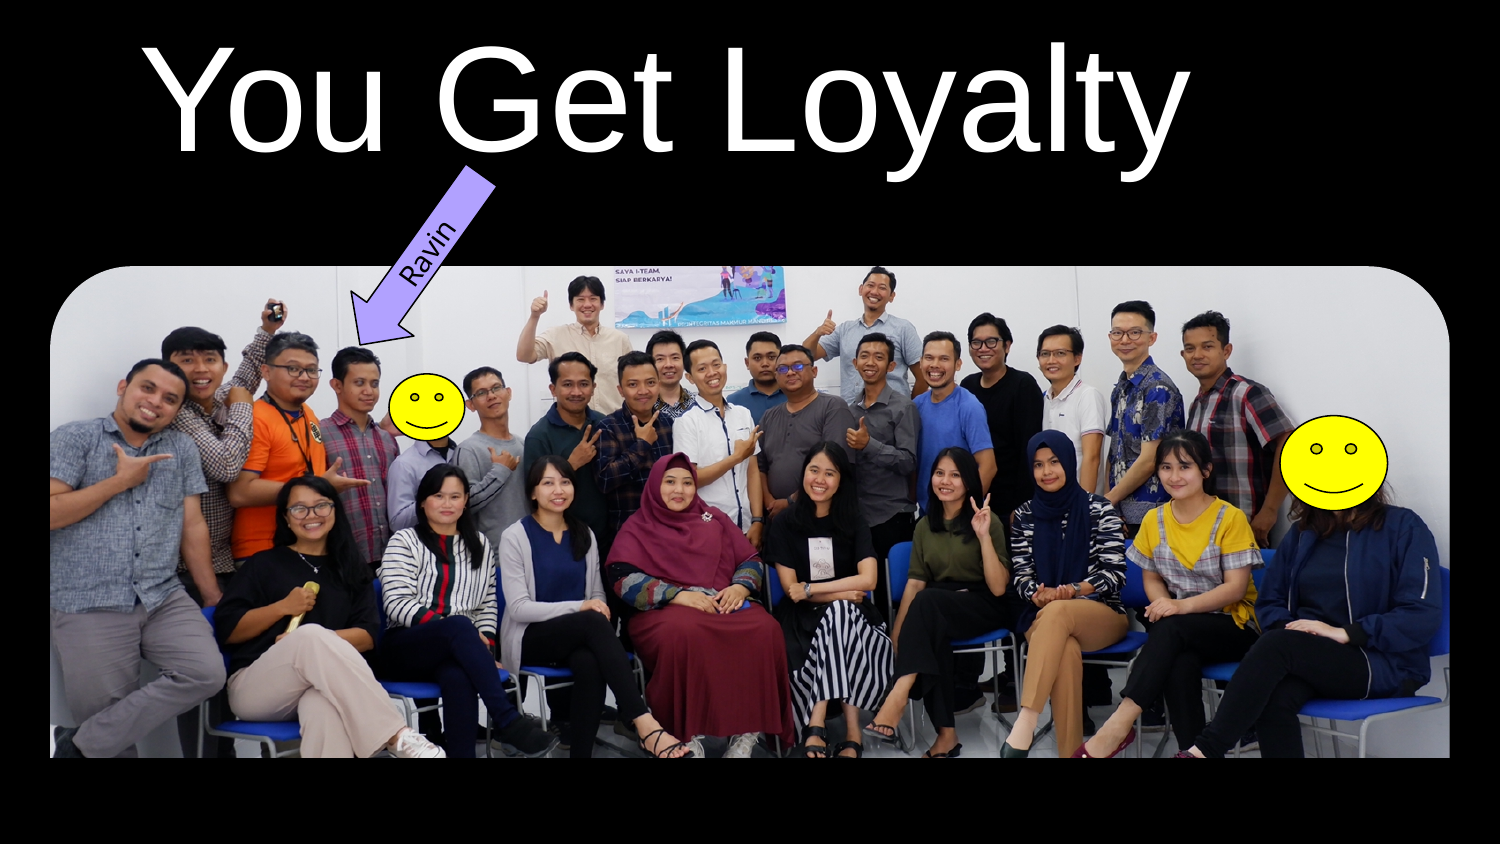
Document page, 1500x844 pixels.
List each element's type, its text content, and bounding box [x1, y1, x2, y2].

title You Get Loyalty [123, 12, 1339, 202]
picture [49, 265, 1450, 759]
text_box Ravin [394, 163, 498, 264]
